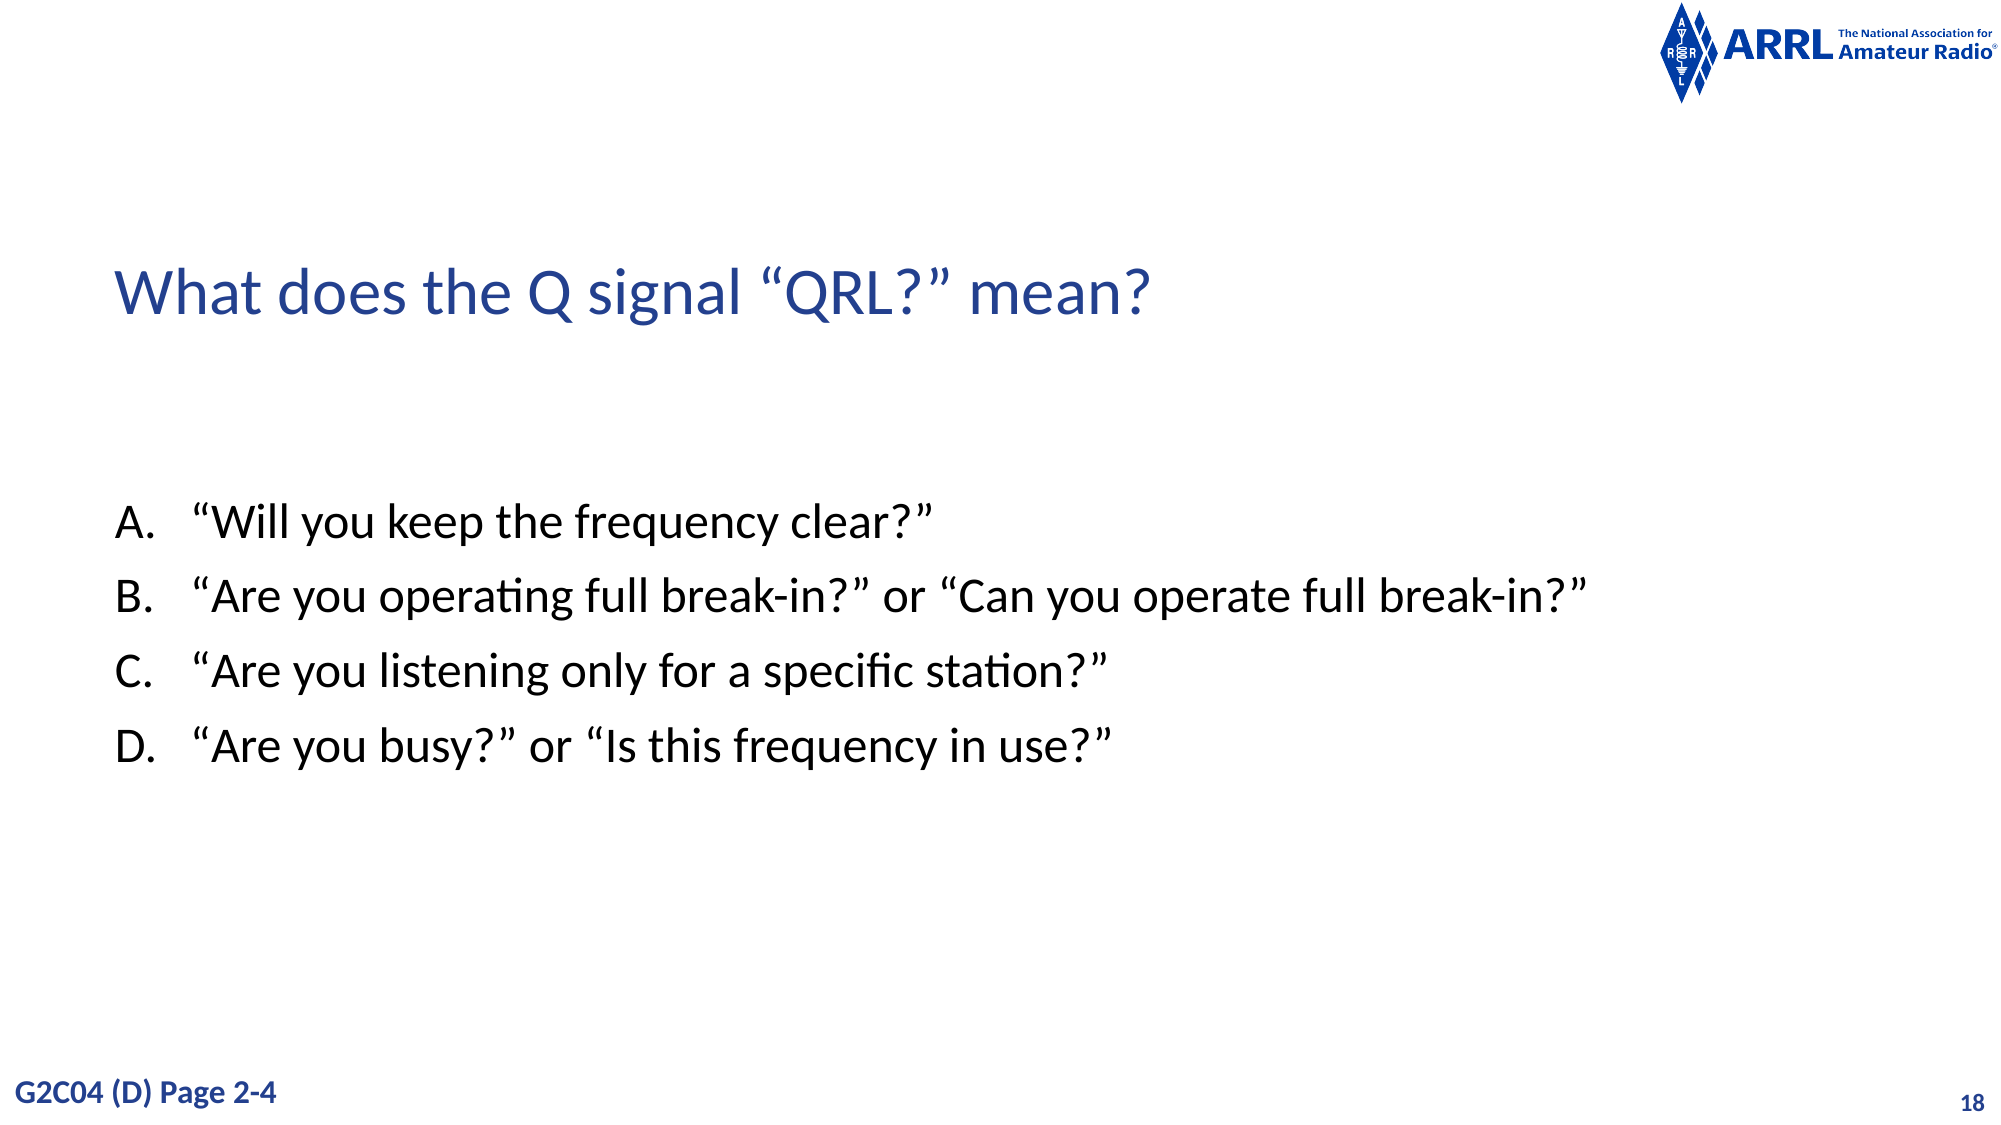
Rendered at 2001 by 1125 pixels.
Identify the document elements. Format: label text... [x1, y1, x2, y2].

text_box 18 [1899, 1079, 2000, 1125]
picture [1658, 0, 1999, 106]
text_box G2C04 (D) Page 2-4 [0, 1062, 1313, 1118]
list “Will you keep the frequency clear?” “Are you operating full break-in?” or “Can you operate full break-in?” “Are you listening only for a specific station?” “Are you busy?” or “Is this frequency in use?” [99, 487, 1900, 1005]
title What does the Q signal “QRL?” mean? [99, 249, 1900, 388]
